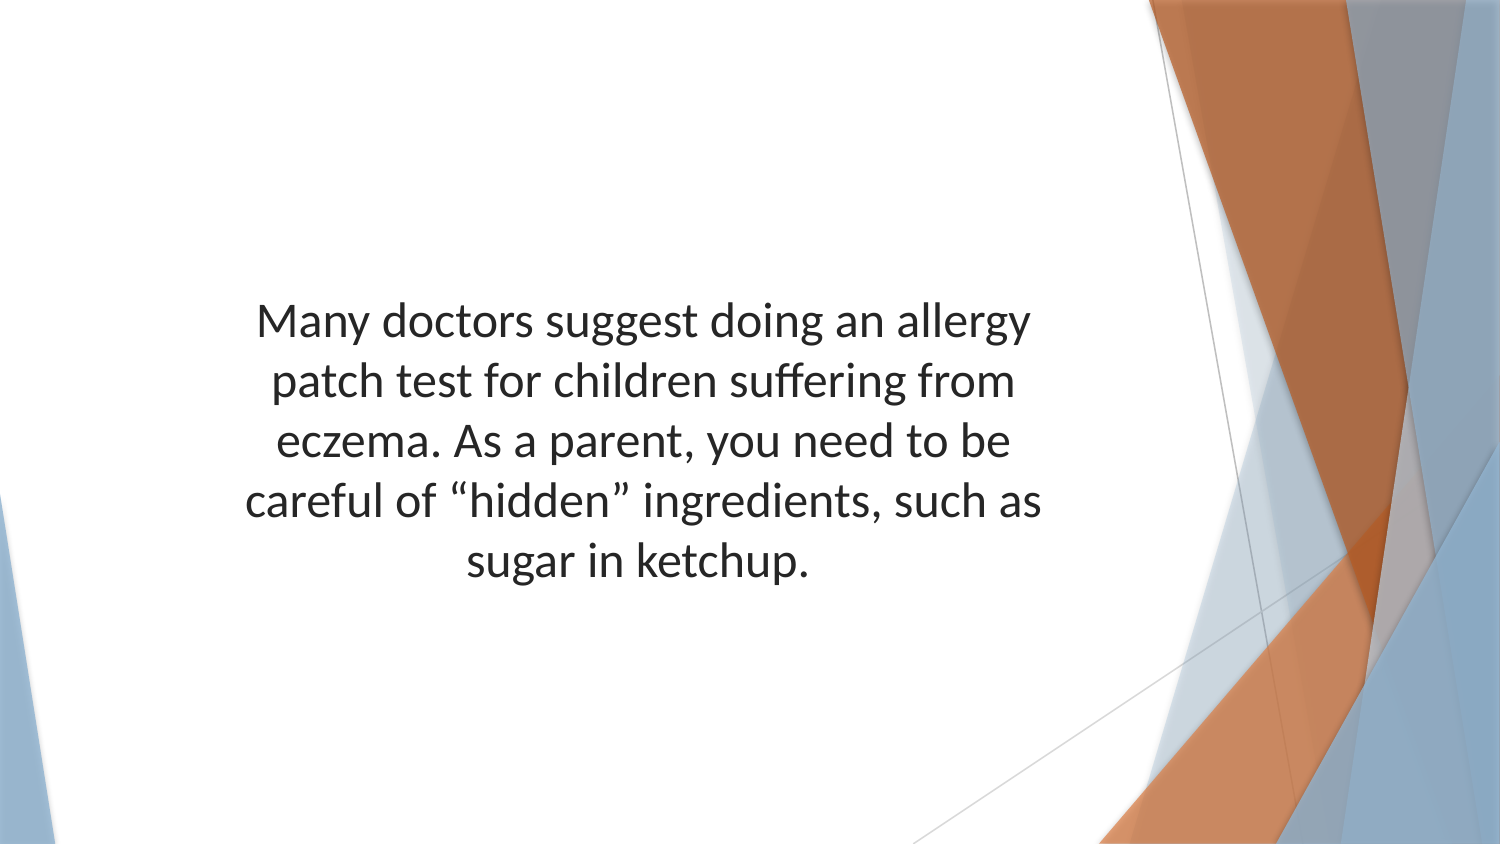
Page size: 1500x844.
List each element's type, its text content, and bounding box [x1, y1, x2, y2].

list Many doctors suggest doing an allergy patch test for children suffering from eczema. As a parent, you need to be careful of “hidden” ingredients, such as sugar in ketchup. [206, 280, 1081, 599]
